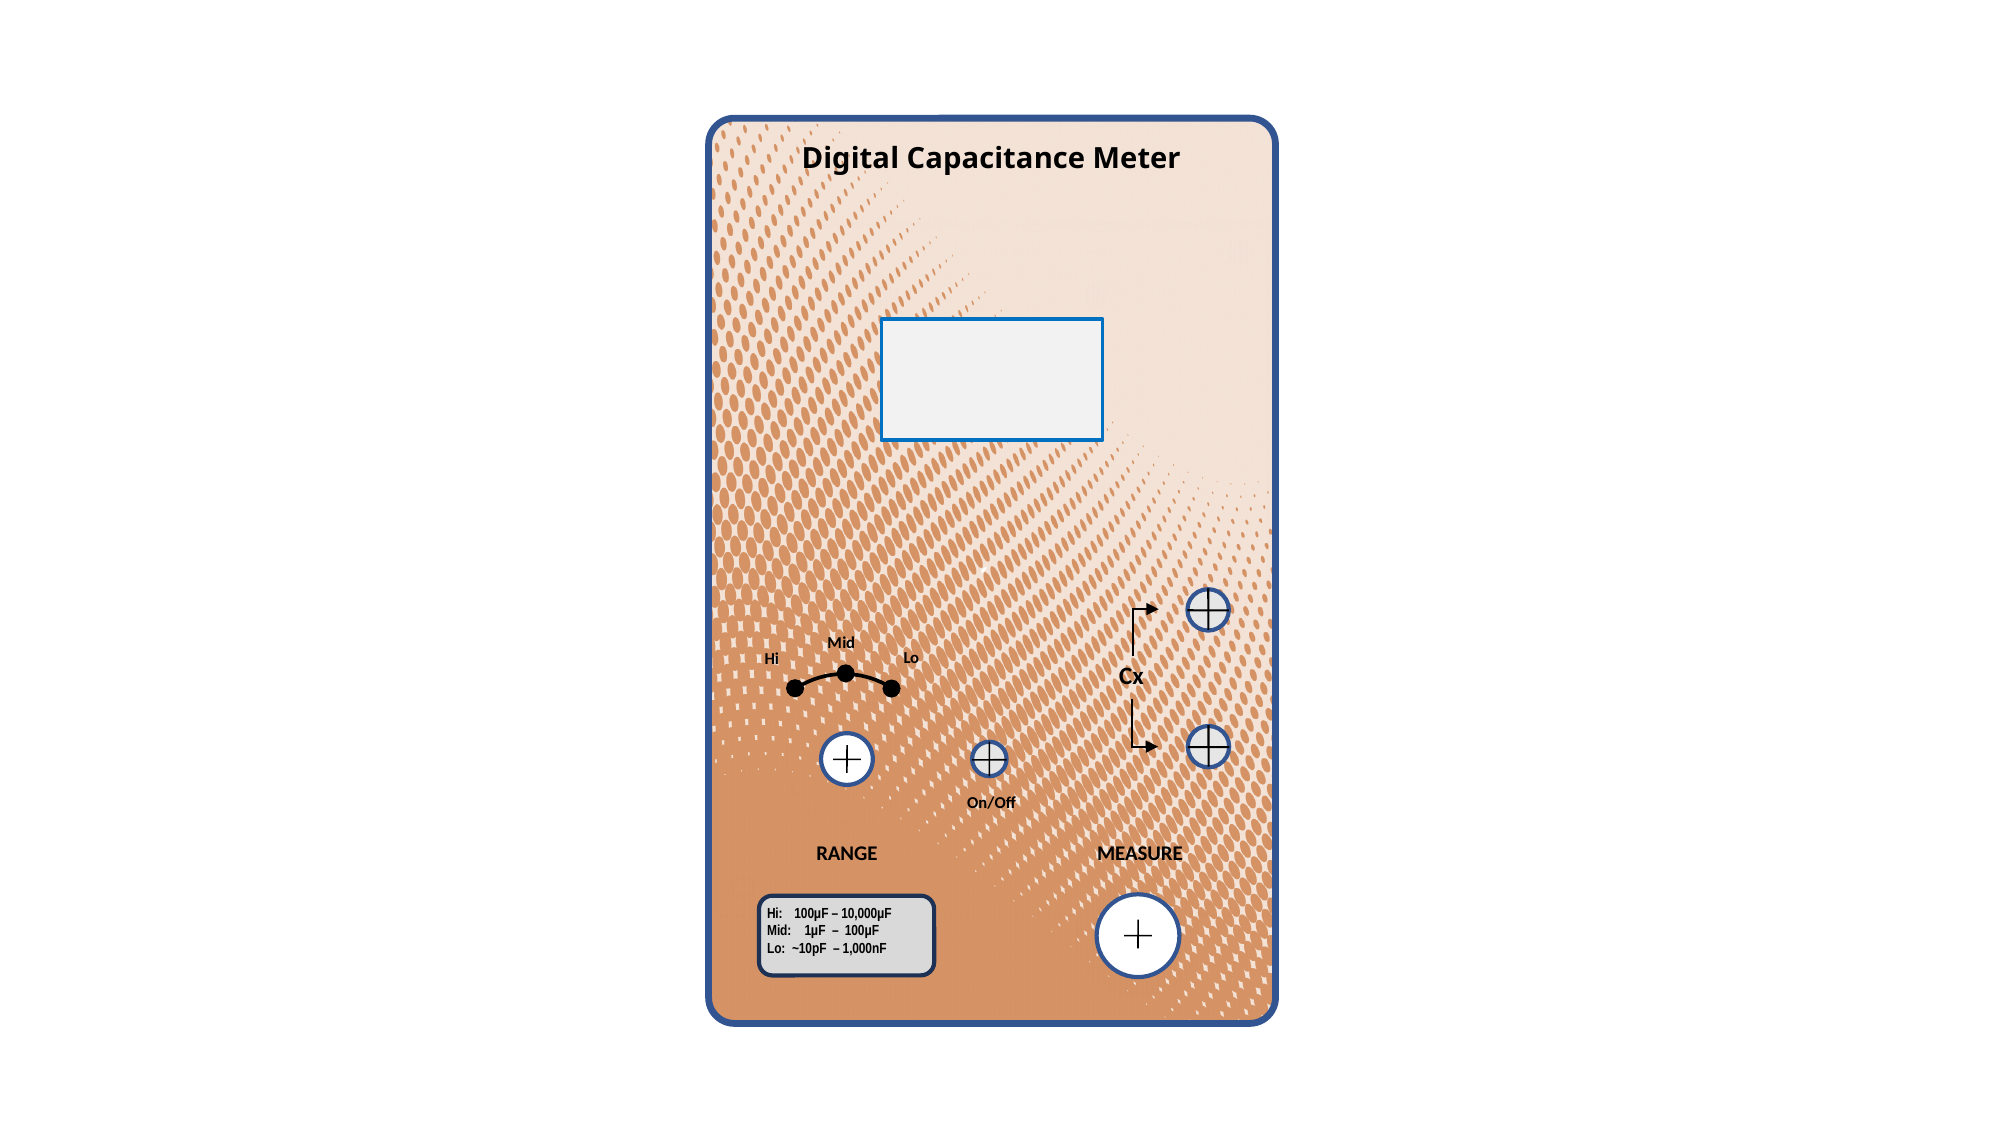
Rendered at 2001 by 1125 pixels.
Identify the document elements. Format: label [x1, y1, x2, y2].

text_box [708, 117, 1276, 1024]
